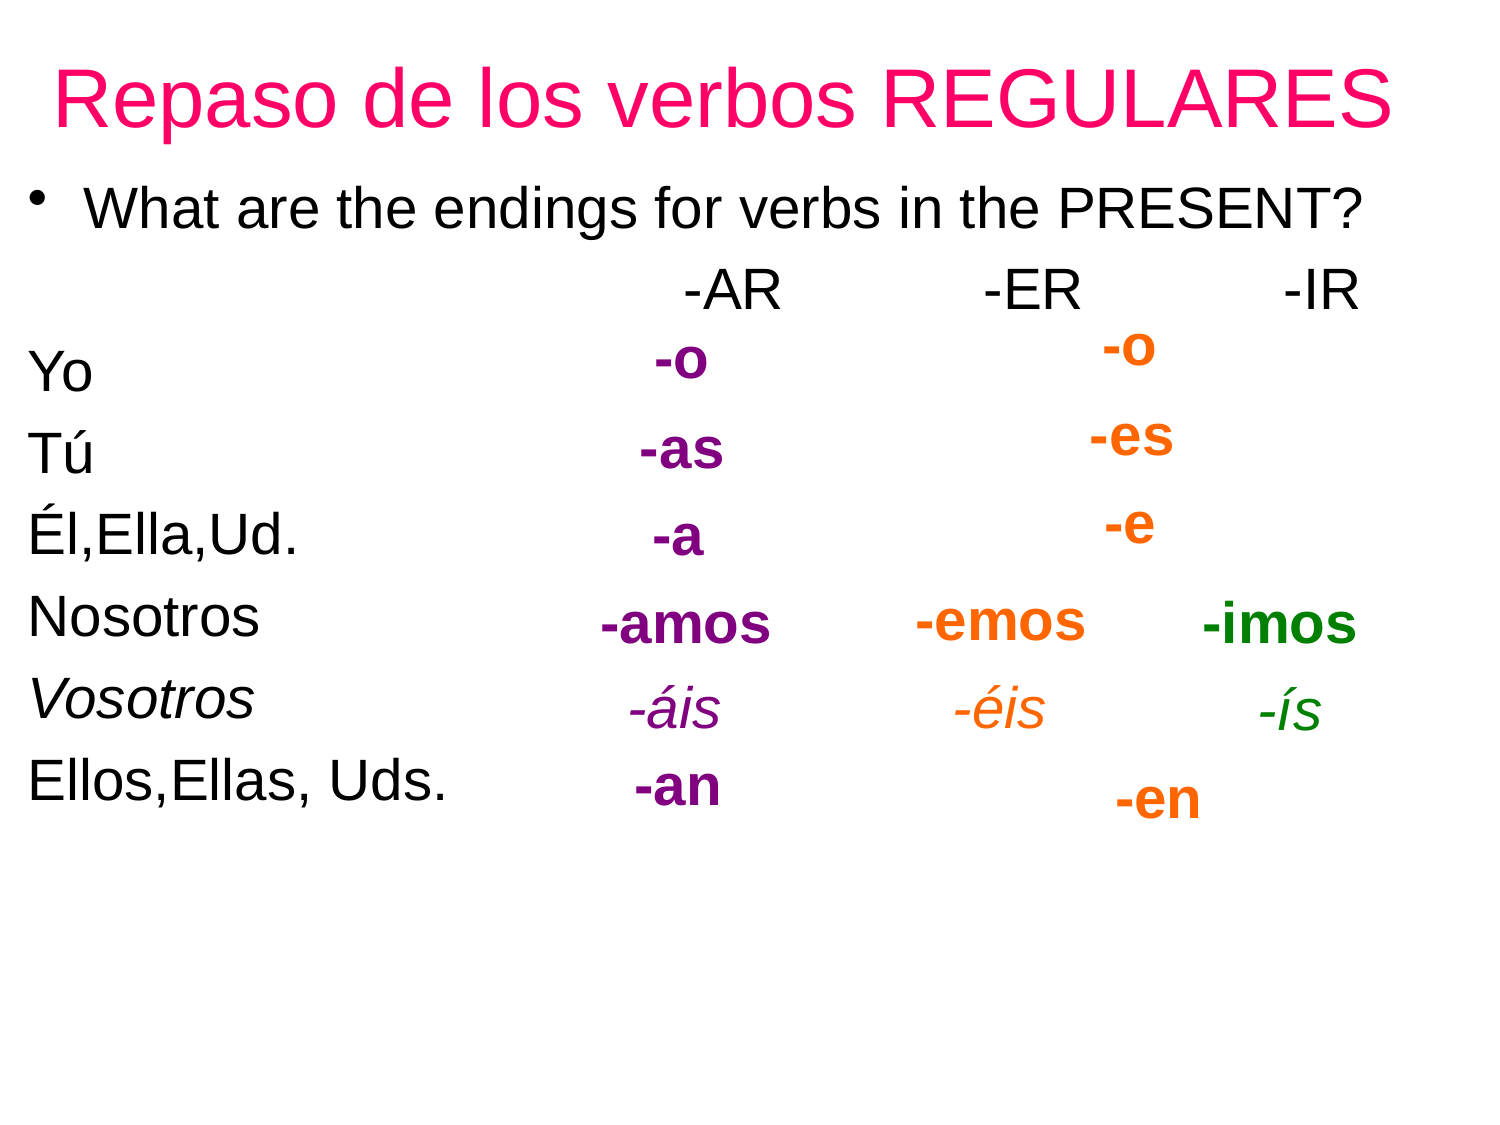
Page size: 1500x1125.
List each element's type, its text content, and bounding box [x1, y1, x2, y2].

text_box -amos [585, 577, 787, 663]
text_box -as [625, 402, 740, 488]
text_box -o [1087, 299, 1173, 385]
title Repaso de los verbos REGULARES [37, 0, 1463, 162]
text_box -áis [612, 662, 737, 748]
text_box -e [1089, 477, 1172, 563]
list What are the endings for verbs in the PRESENT? -AR -ER -IR Yo Tú Él,Ella,Ud. Nosotros Vosotros Ellos,Ellas, Uds. [12, 162, 1500, 905]
text_box -emos [900, 575, 1102, 660]
text_box -o [639, 312, 725, 398]
text_box -ís [1242, 664, 1338, 750]
text_box -an [619, 739, 738, 825]
text_box -es [1075, 389, 1190, 475]
text_box -imos [1187, 577, 1374, 663]
text_box -éis [938, 662, 1063, 748]
text_box -a [637, 489, 720, 575]
text_box -en [1100, 752, 1218, 838]
